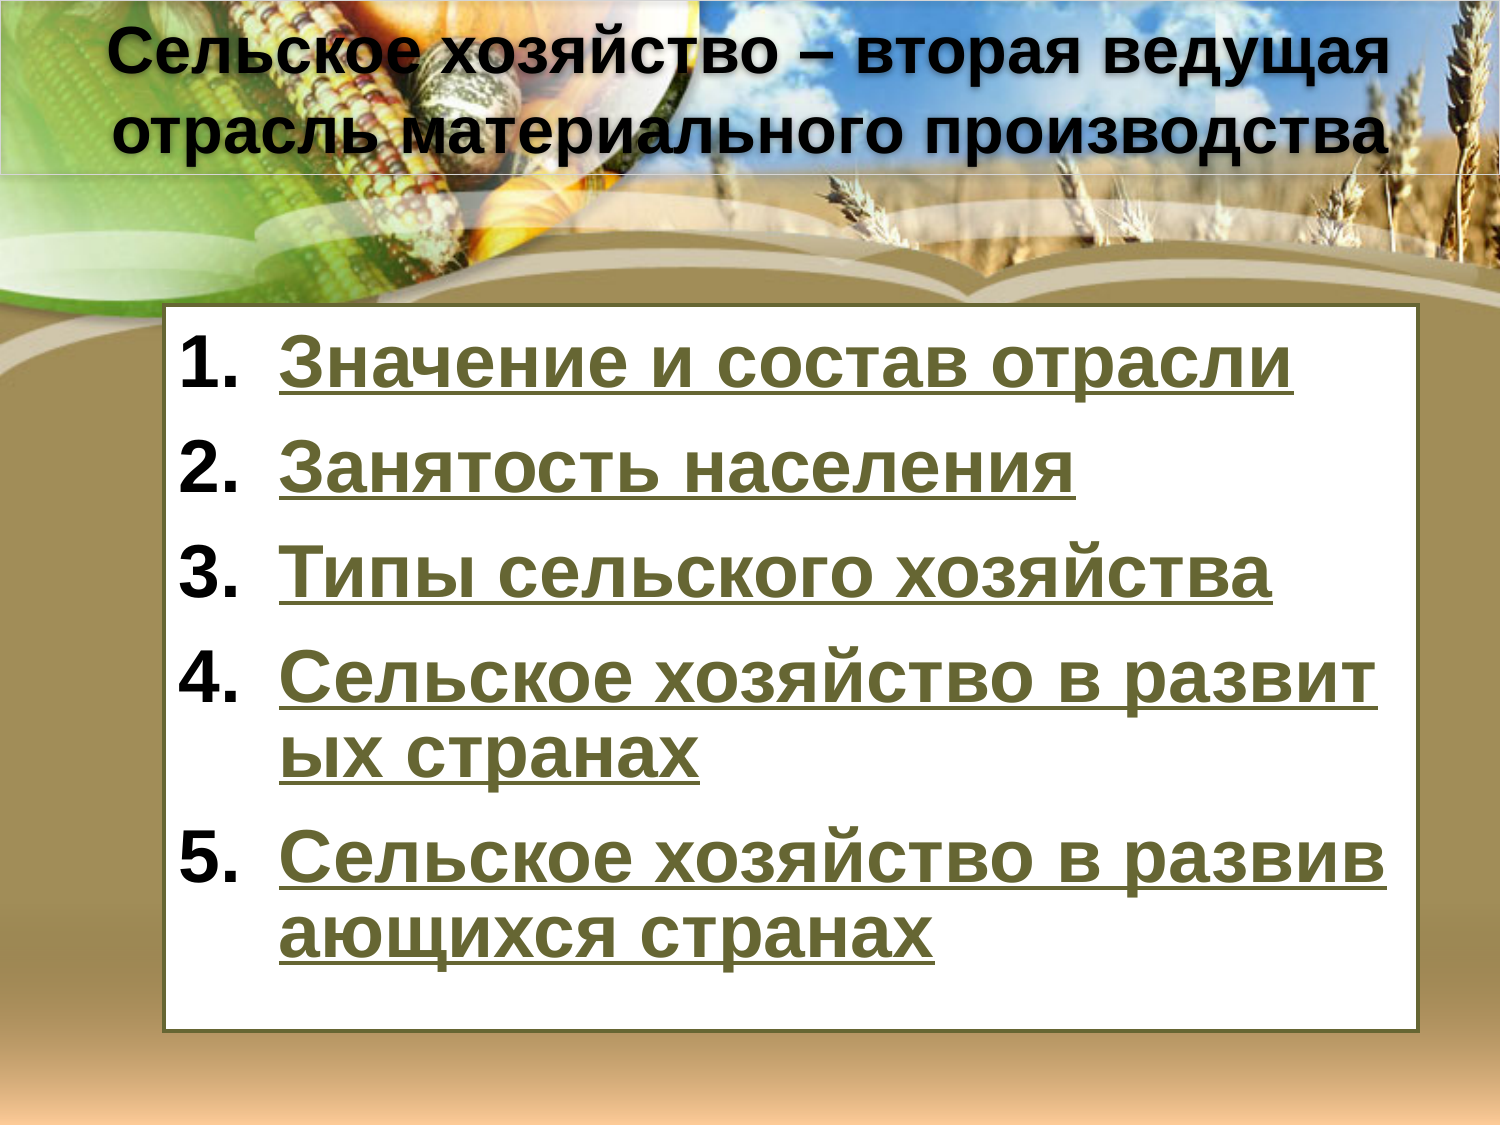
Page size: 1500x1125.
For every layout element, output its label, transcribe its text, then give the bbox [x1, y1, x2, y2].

list Значение и состав отрасли Занятость населения Типы сельского хозяйства Сельское хозяйство в развитых странах Сельское хозяйство в развивающихся странах [162, 303, 1420, 1033]
text_box Сельское хозяйство – вторая ведущая отрасль материального производства [0, 0, 1500, 175]
picture [0, 175, 1500, 935]
